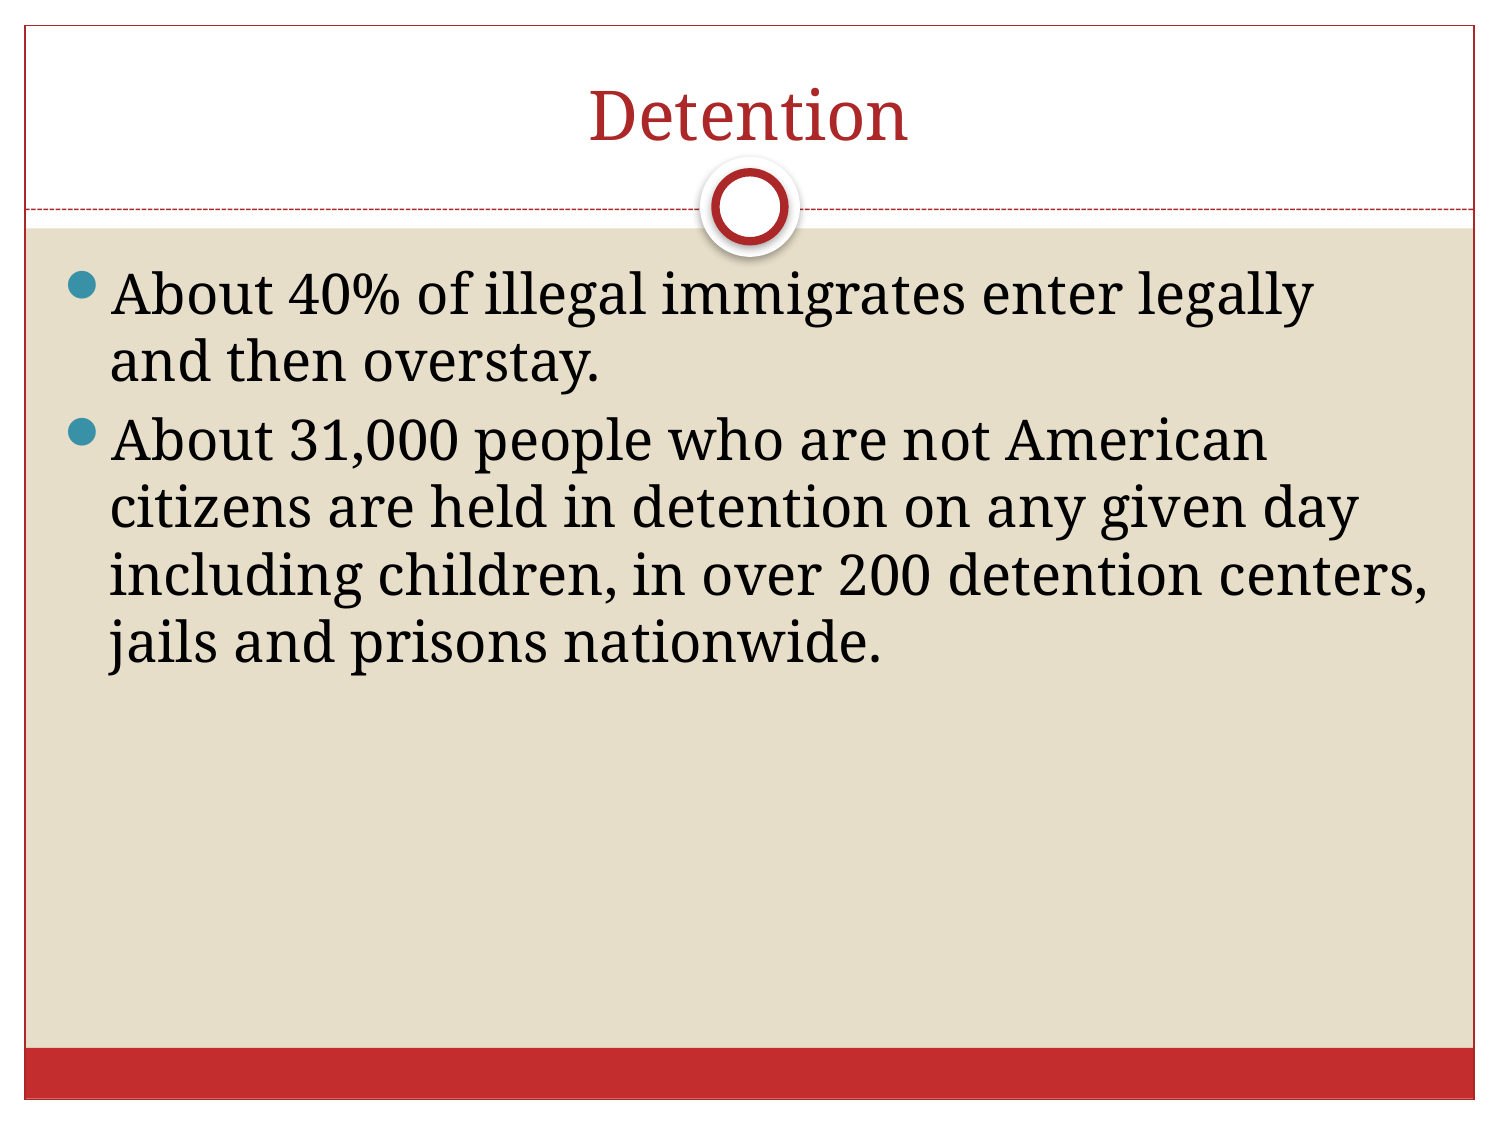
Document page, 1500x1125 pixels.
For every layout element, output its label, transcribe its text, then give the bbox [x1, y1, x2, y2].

title Detention [49, 37, 1450, 162]
list About 40% of illegal immigrates enter legally and then overstay. About 31,000 people who are not American citizens are held in detention on any given day including children, in over 200 detention centers, jails and prisons nationwide. [49, 250, 1445, 1001]
